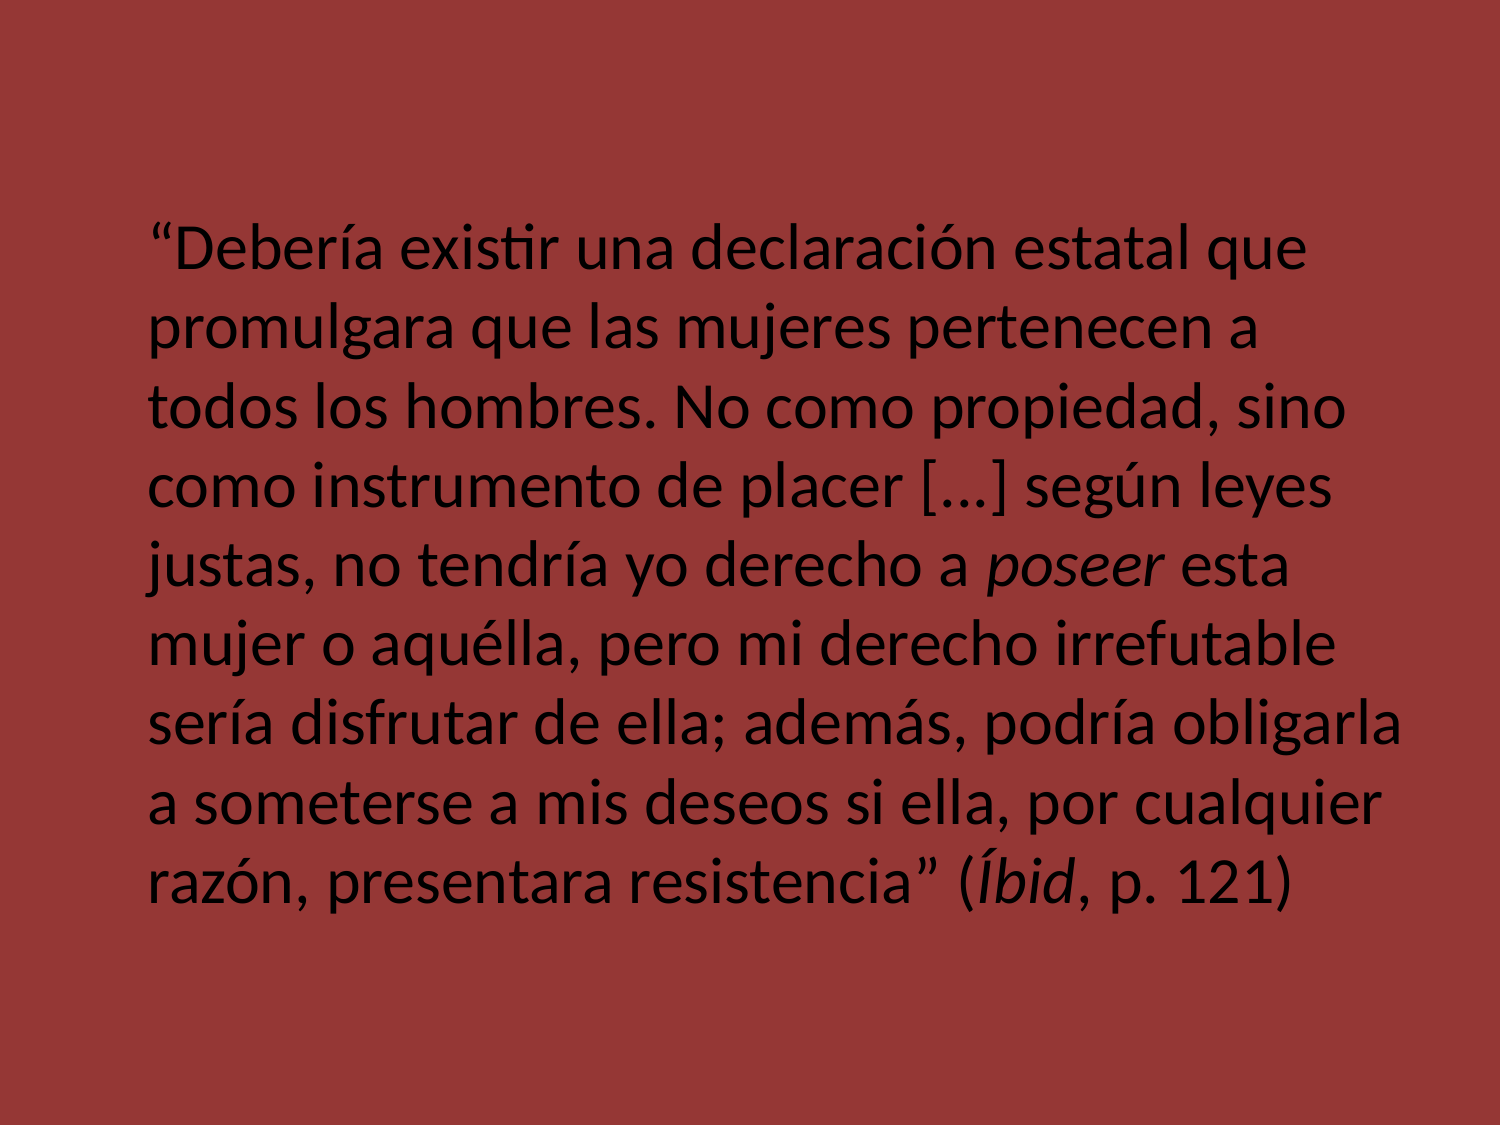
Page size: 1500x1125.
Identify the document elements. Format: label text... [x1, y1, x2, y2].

list “Debería existir una declaración estatal que promulgara que las mujeres pertenecen a todos los hombres. No como propiedad, sino como instrumento de placer [...] según leyes justas, no tendría yo derecho a poseer esta mujer o aquélla, pero mi derecho irrefutable sería disfrutar de ella; además, podría obligarla a someterse a mis deseos si ella, por cualquier razón, presentara resistencia” (Íbid, p. 121) [76, 196, 1427, 939]
